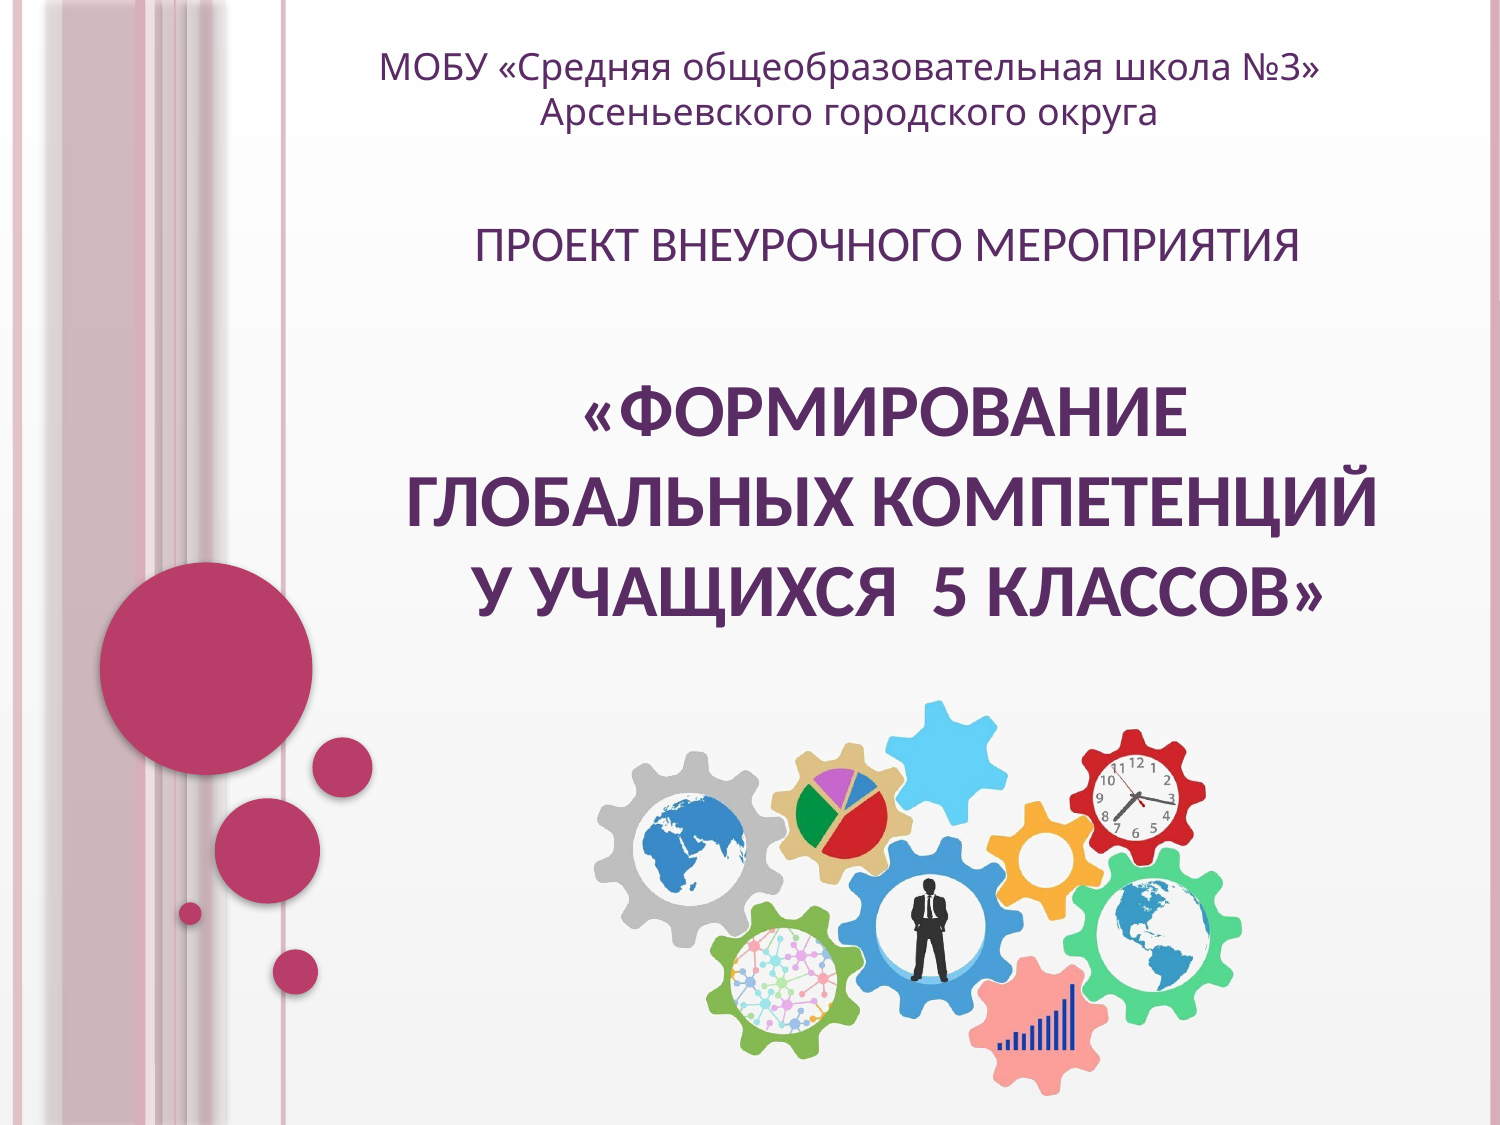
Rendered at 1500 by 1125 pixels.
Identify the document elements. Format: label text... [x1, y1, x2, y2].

picture [538, 658, 1300, 1125]
text_box МОБУ «Средняя общеобразовательная школа №3» Арсеньевского городского округа [304, 35, 1395, 140]
title проект внеурочного мероприятия «Формирование глобальных компетенций у учащихся 5 классов» [351, 269, 1435, 640]
